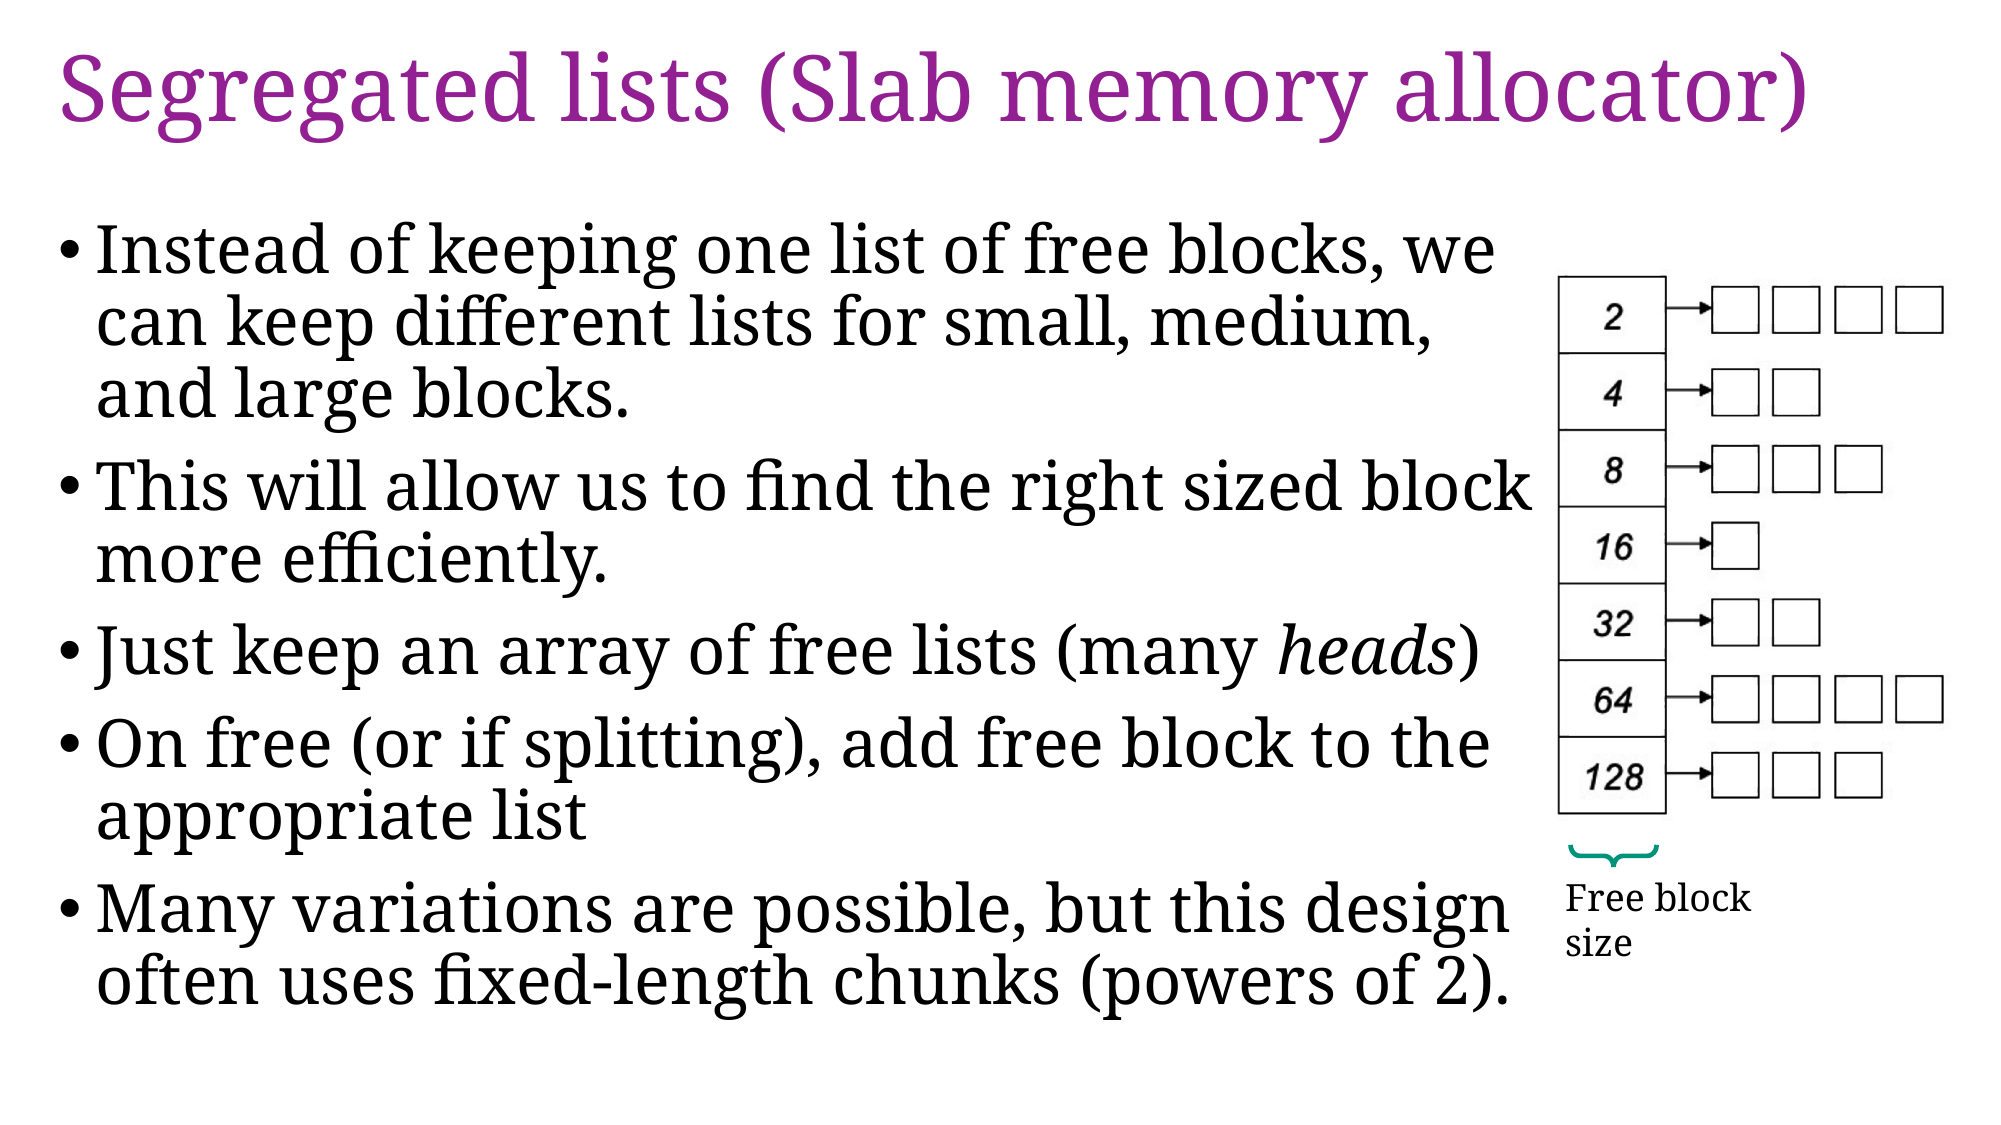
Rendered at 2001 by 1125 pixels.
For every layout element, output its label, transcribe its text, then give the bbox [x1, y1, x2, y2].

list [1550, 269, 1953, 821]
list Instead of keeping one list of free blocks, we can keep different lists for small, medium, and large blocks. This will allow us to find the right sized block more efficiently. Just keep an array of free lists (many heads) On free (or if splitting), add free block to the appropriate list Many variations are possible, but this design often uses fixed-length chunks (powers of 2). [43, 208, 1551, 1101]
text_box [1569, 844, 1658, 867]
text_box Free block size [1550, 866, 1831, 972]
title Segregated lists (Slab memory allocator) [43, 25, 1953, 158]
